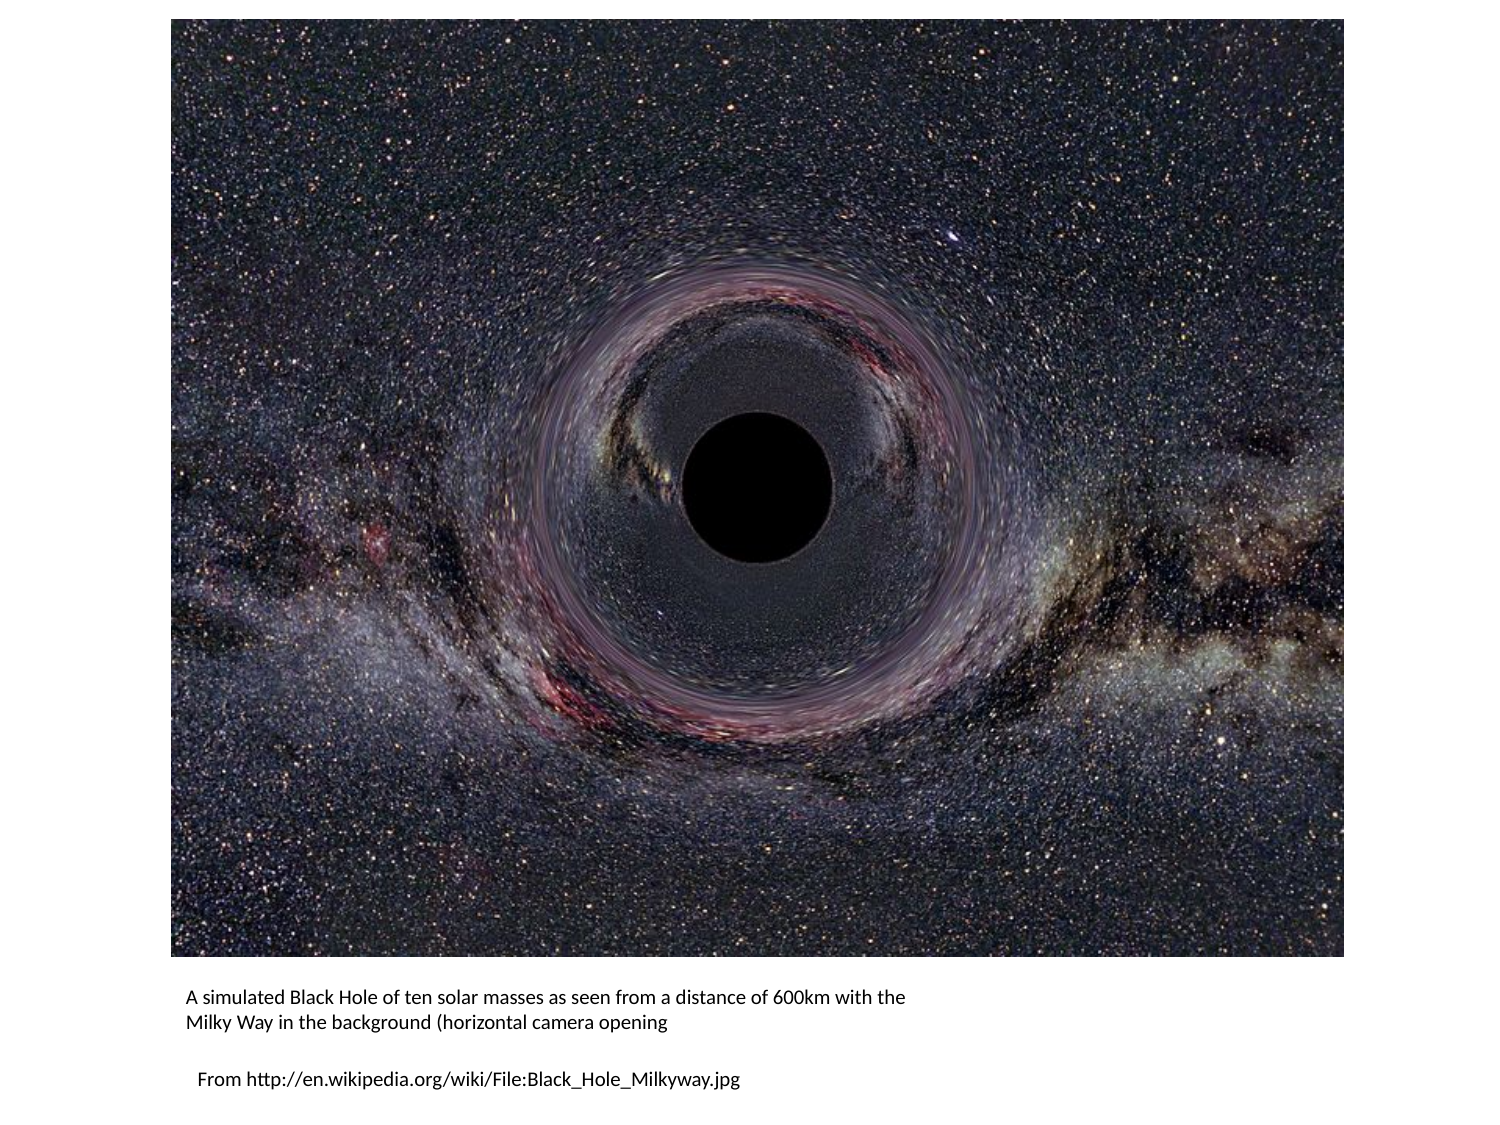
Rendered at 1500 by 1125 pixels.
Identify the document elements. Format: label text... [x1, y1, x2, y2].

text_box From http://en.wikipedia.org/wiki/File:Black_Hole_Milkyway.jpg [182, 1058, 933, 1099]
text_box A simulated Black Hole of ten solar masses as seen from a distance of 600km with the Milky Way in the background (horizontal camera opening [171, 975, 922, 1041]
picture [171, 19, 1344, 957]
